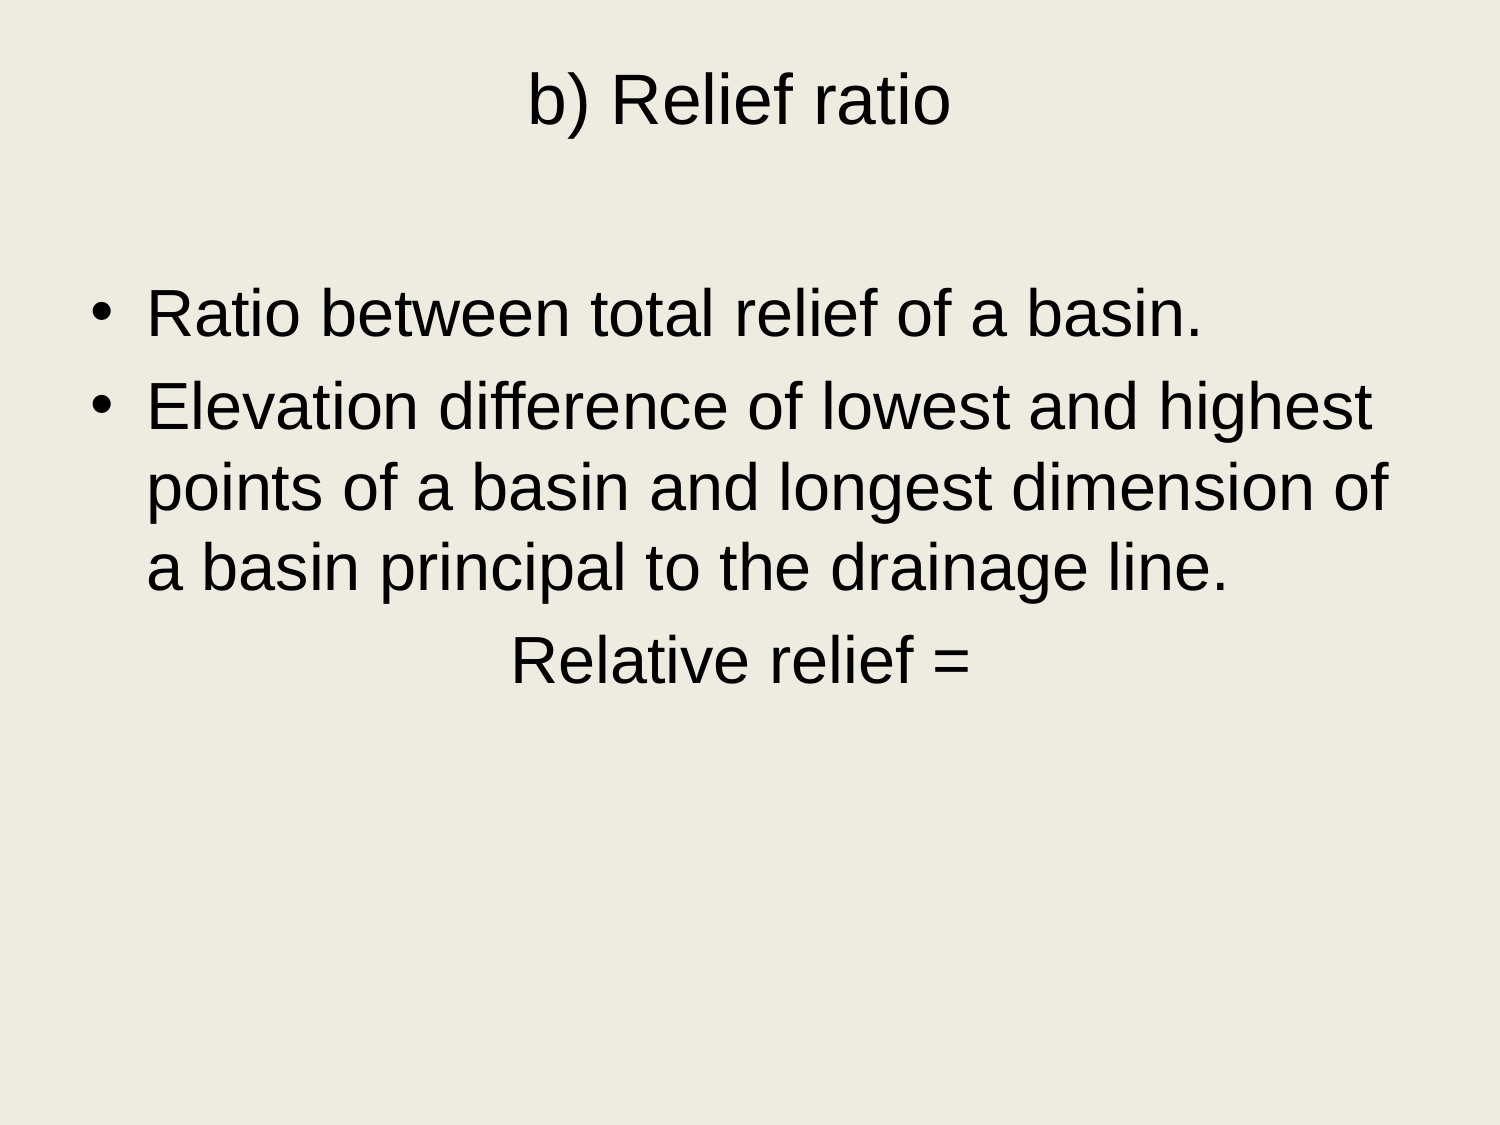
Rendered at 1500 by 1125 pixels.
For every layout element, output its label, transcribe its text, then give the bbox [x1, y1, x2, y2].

title b) Relief ratio [75, 45, 1425, 233]
